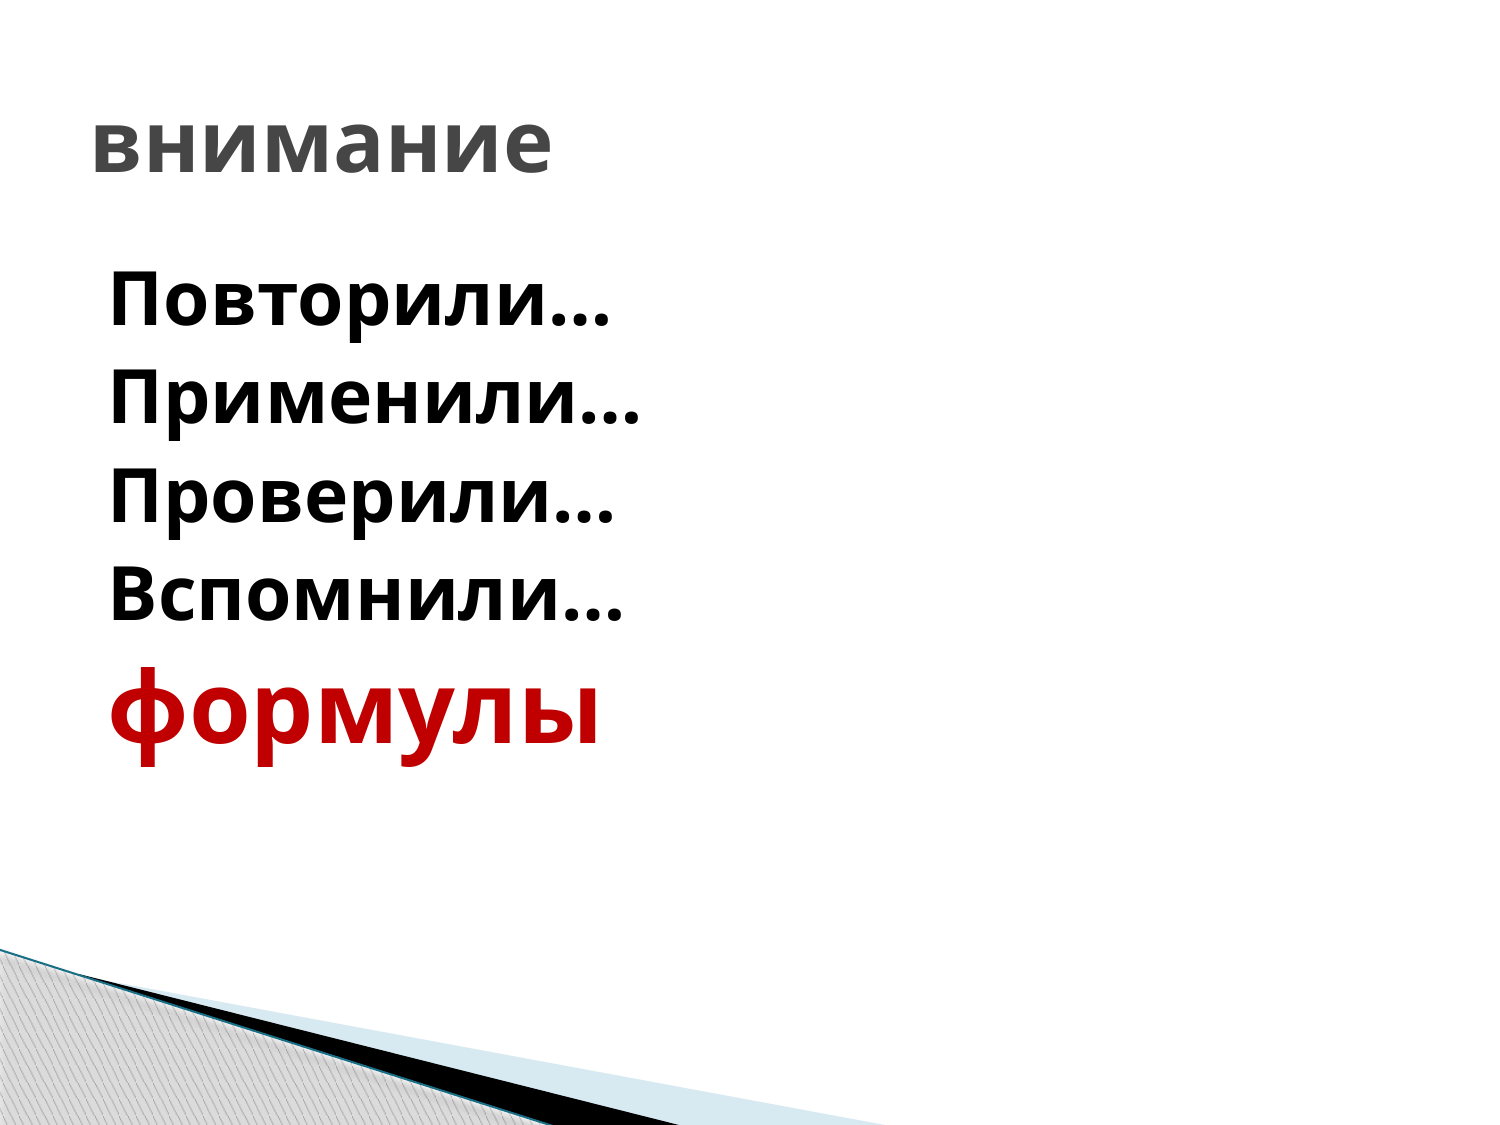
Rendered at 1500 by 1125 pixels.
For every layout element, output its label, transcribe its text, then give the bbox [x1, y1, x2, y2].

list Повторили… Применили… Проверили… Вспомнили… формулы [75, 243, 1425, 986]
title внимание [75, 45, 1425, 233]
